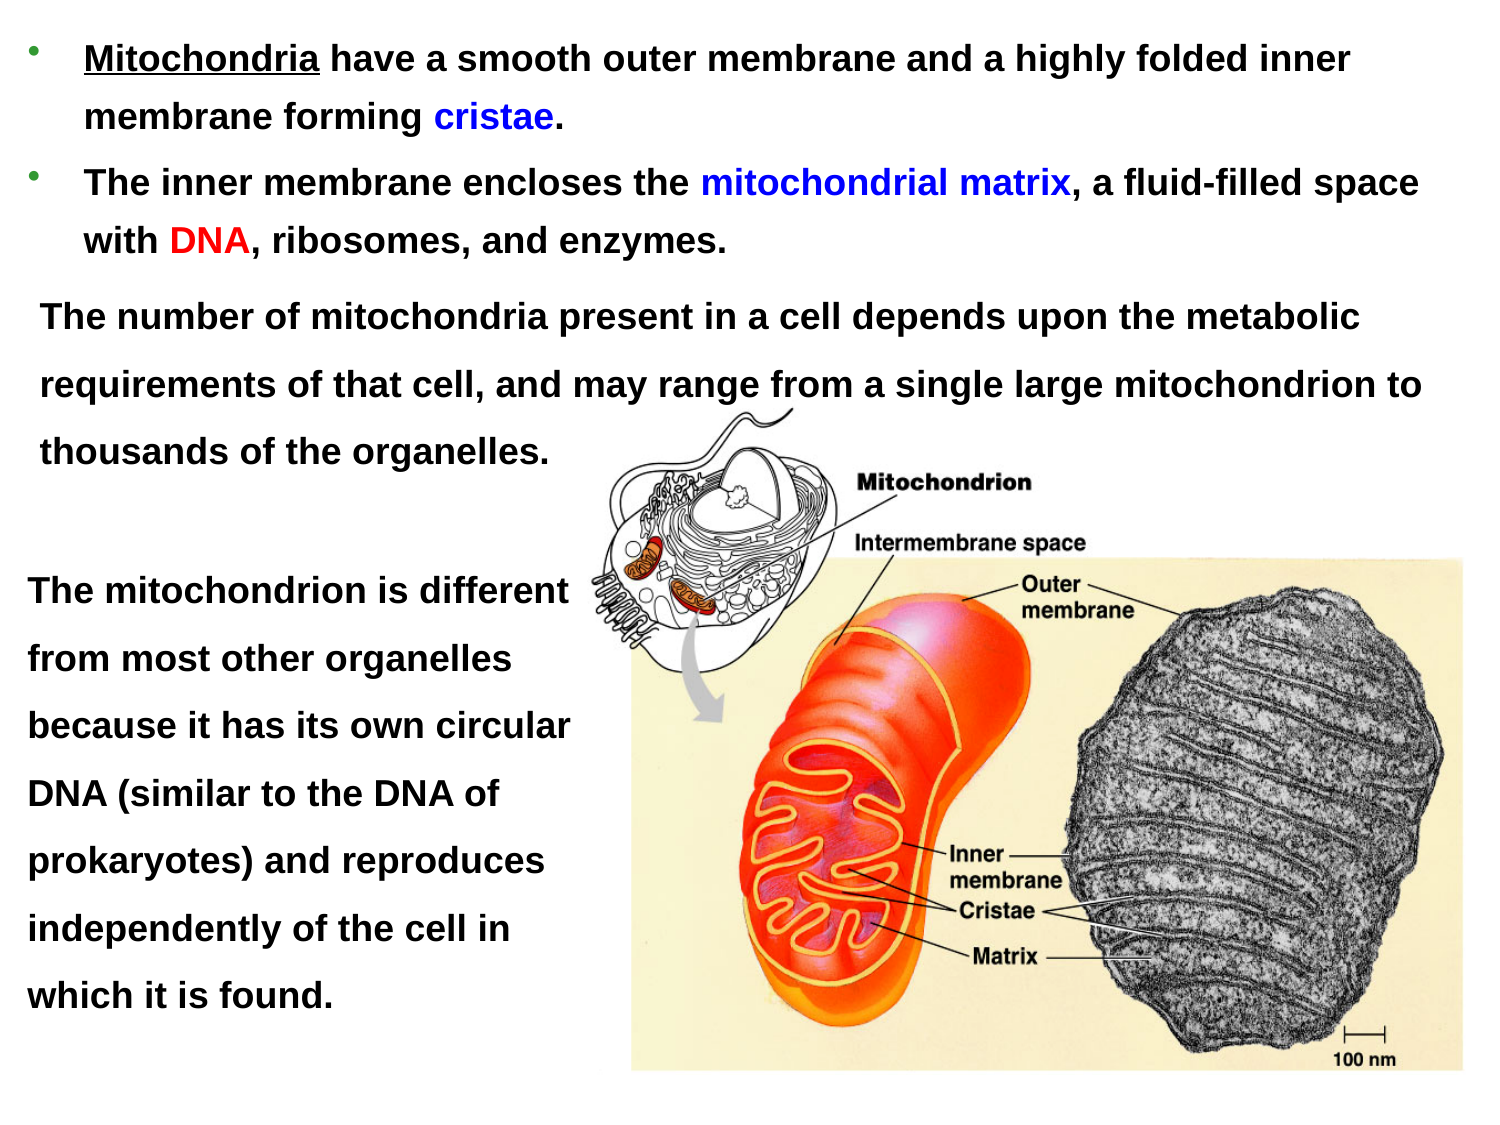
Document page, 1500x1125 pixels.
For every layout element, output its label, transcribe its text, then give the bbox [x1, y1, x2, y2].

list Mitochondria have a smooth outer membrane and a highly folded inner membrane forming cristae. The inner membrane encloses the mitochondrial matrix, a fluid-filled space with DNA, ribosomes, and enzymes. [12, 12, 1450, 536]
text_box The number of mitochondria present in a cell depends upon the metabolic requirements of that cell, and may range from a single large mitochondrion to thousands of the organelles. [24, 262, 1450, 480]
text_box The mitochondrion is different from most other organelles because it has its own circular DNA (similar to the DNA of prokaryotes) and reproduces independently of the cell in which it is found. [12, 536, 582, 1024]
picture [587, 399, 1476, 1076]
